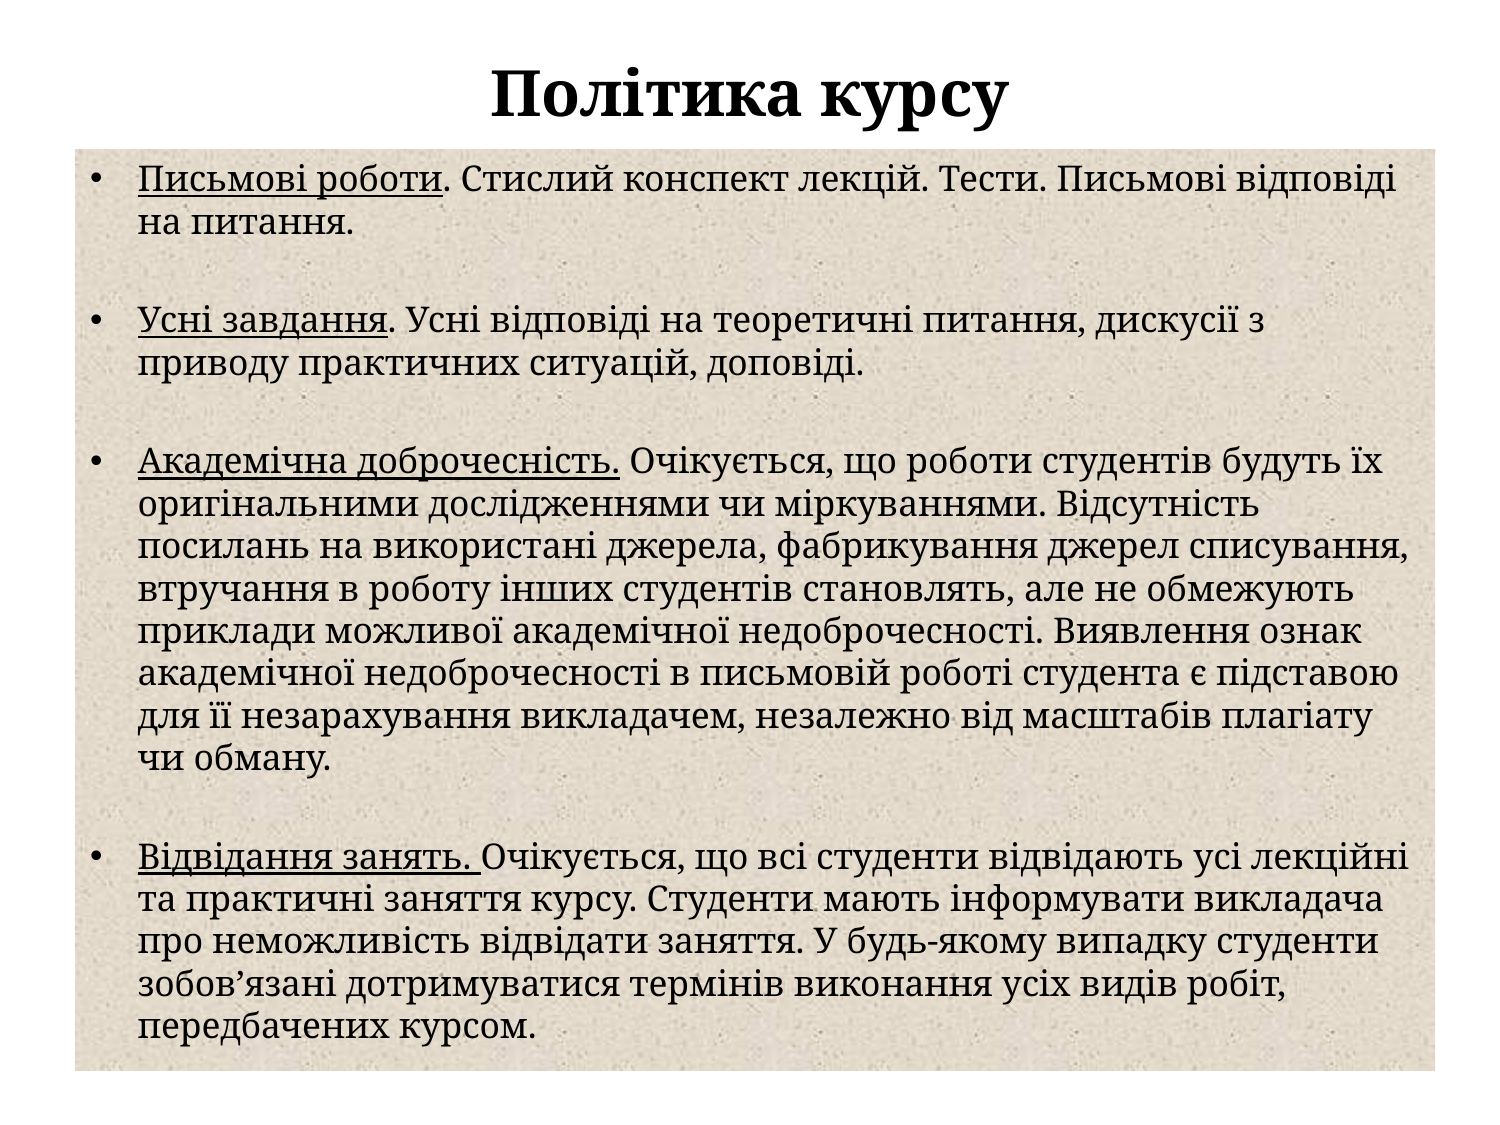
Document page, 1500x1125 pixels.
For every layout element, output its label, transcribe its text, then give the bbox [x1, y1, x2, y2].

list Письмові роботи. Стислий конспект лекцій. Тести. Письмові відповіді на питання. Усні завдання. Усні відповіді на теоретичні питання, дискусії з приводу практичних ситуацій, доповіді. Академічна доброчесність. Очікується, що роботи студентів будуть їх оригінальними дослідженнями чи міркуваннями. Відсутність посилань на використані джерела, фабрикування джерел списування, втручання в роботу інших студентів становлять, але не обмежують приклади можливої академічної недоброчесності. Виявлення ознак академічної недоброчесності в письмовій роботі студента є підставою для її незарахування викладачем, незалежно від масштабів плагіату чи обману. Відвідання занять. Очікується, що всі студенти відвідають усі лекційні та практичні заняття курсу. Студенти мають інформувати викладача про неможливість відвідати заняття. У будь-якому випадку студенти зобов’язані дотримуватися термінів виконання усіх видів робіт, передбачених курсом. [75, 149, 1436, 1071]
title Політика курсу [75, 45, 1425, 138]
